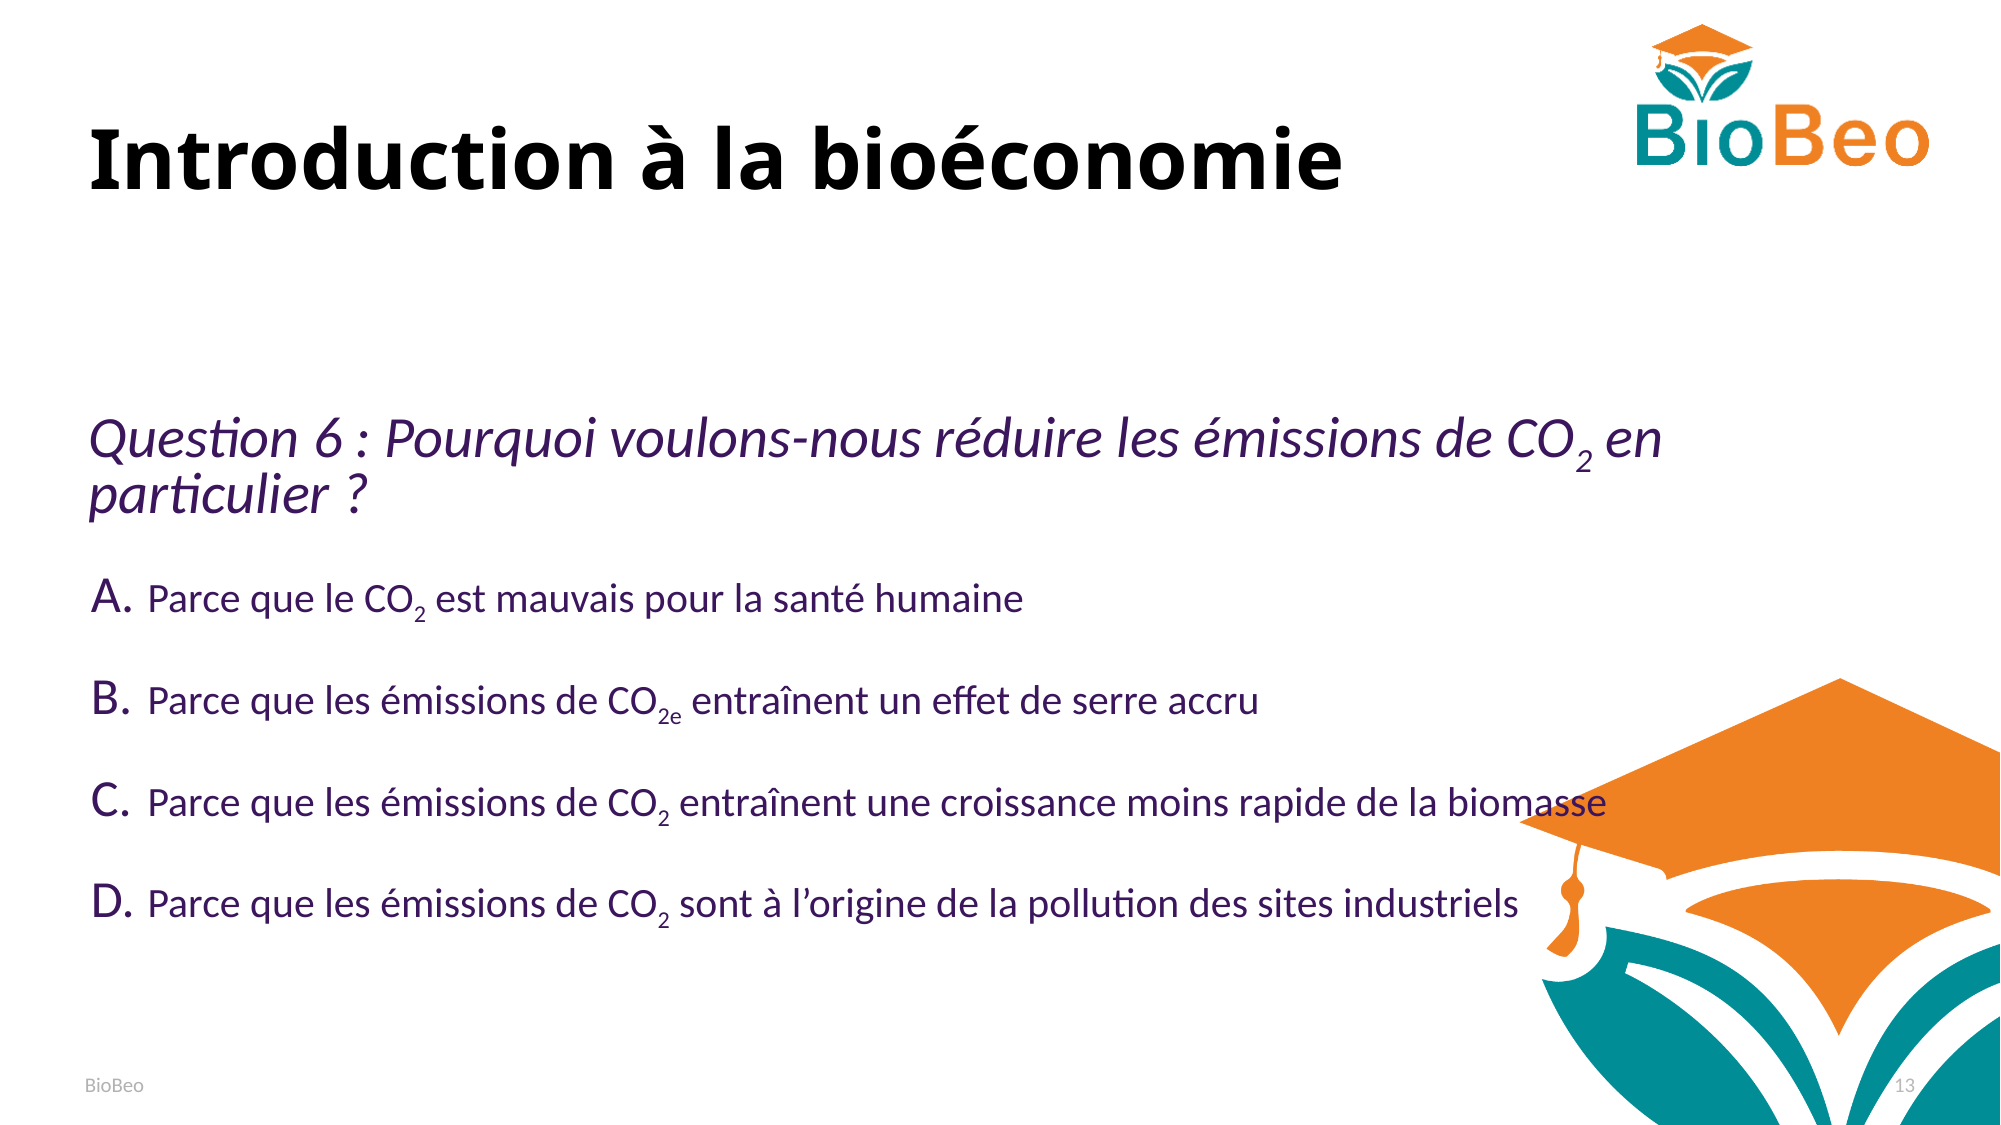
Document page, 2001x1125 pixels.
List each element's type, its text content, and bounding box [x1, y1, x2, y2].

footer BioBeo [69, 1065, 1805, 1103]
slide_number 13 [1818, 1065, 1931, 1103]
text_box Question 6 : Pourquoi voulons-nous réduire les émissions de CO2 en particulier ? Parce que le CO2 est mauvais pour la santé humaine Parce que les émissions de CO2e entraînent un effet de serre accru Parce que les émissions de CO2 entraînent une croissance moins rapide de la biomasse Parce que les émissions de CO2 sont à l’origine de la pollution des sites industriels [74, 441, 2000, 941]
picture [1478, 941, 2000, 1125]
picture [1635, 22, 1931, 88]
title Introduction à la bioéconomie [74, 88, 1935, 237]
